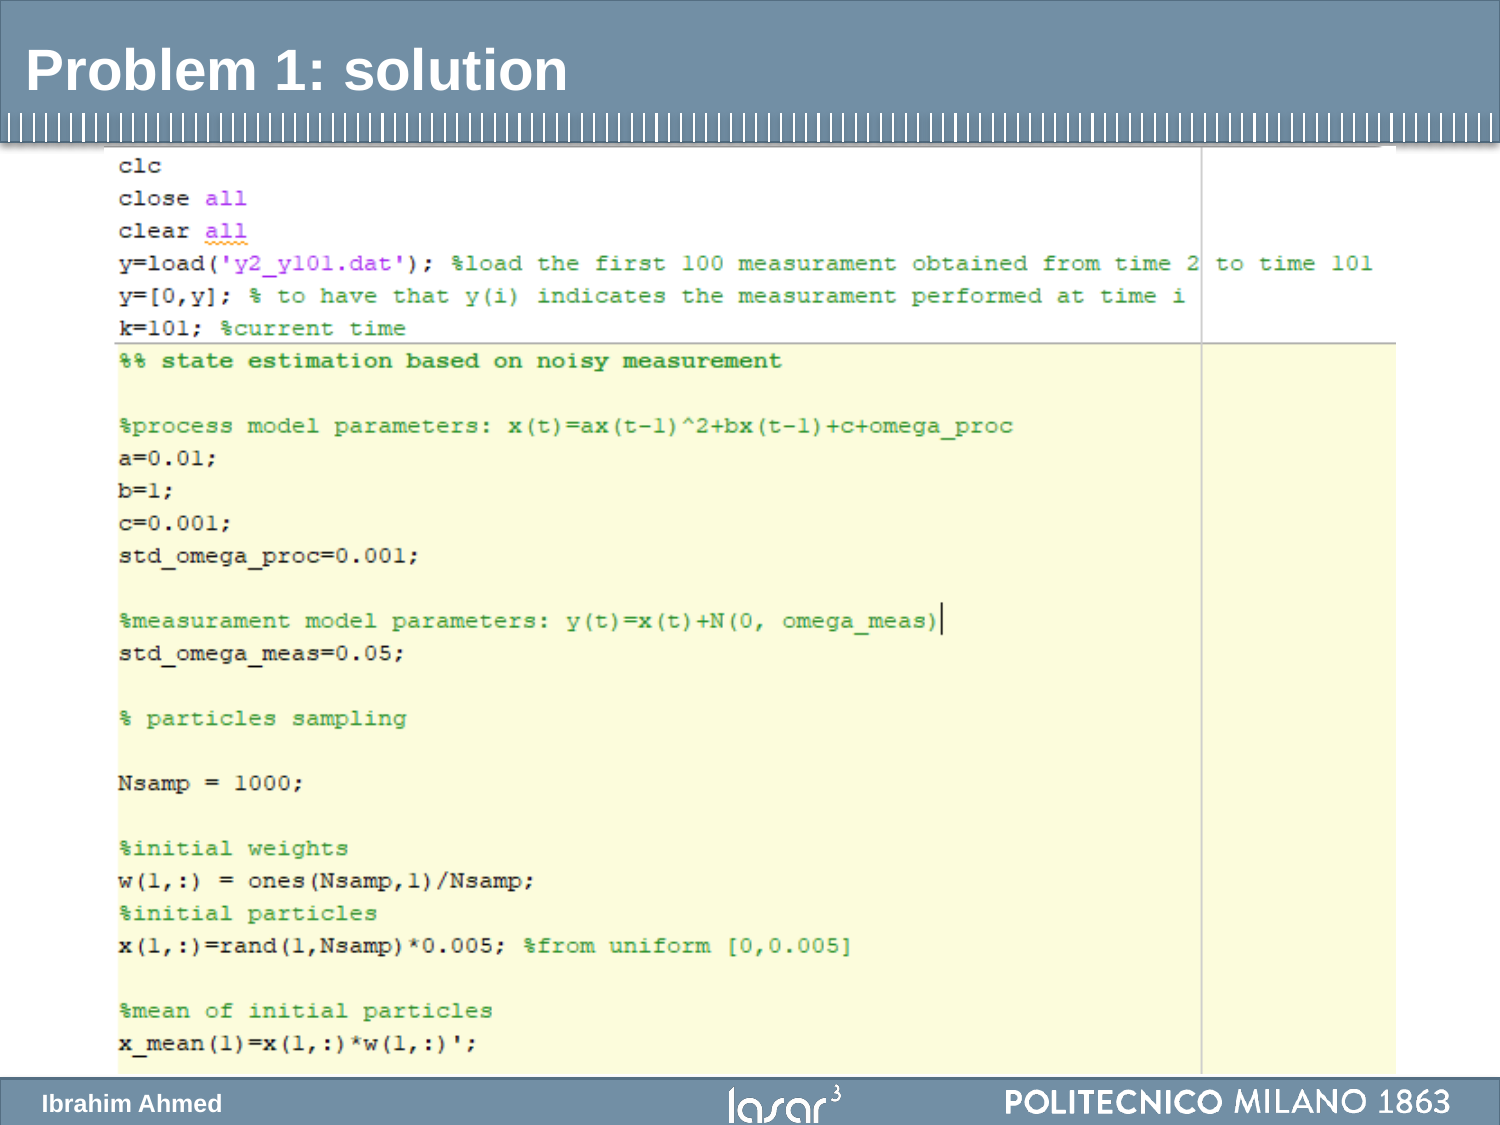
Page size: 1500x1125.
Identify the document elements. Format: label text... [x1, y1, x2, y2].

picture [729, 1084, 841, 1123]
title Problem 1: solution [25, 0, 1434, 143]
picture [0, 146, 1500, 1125]
